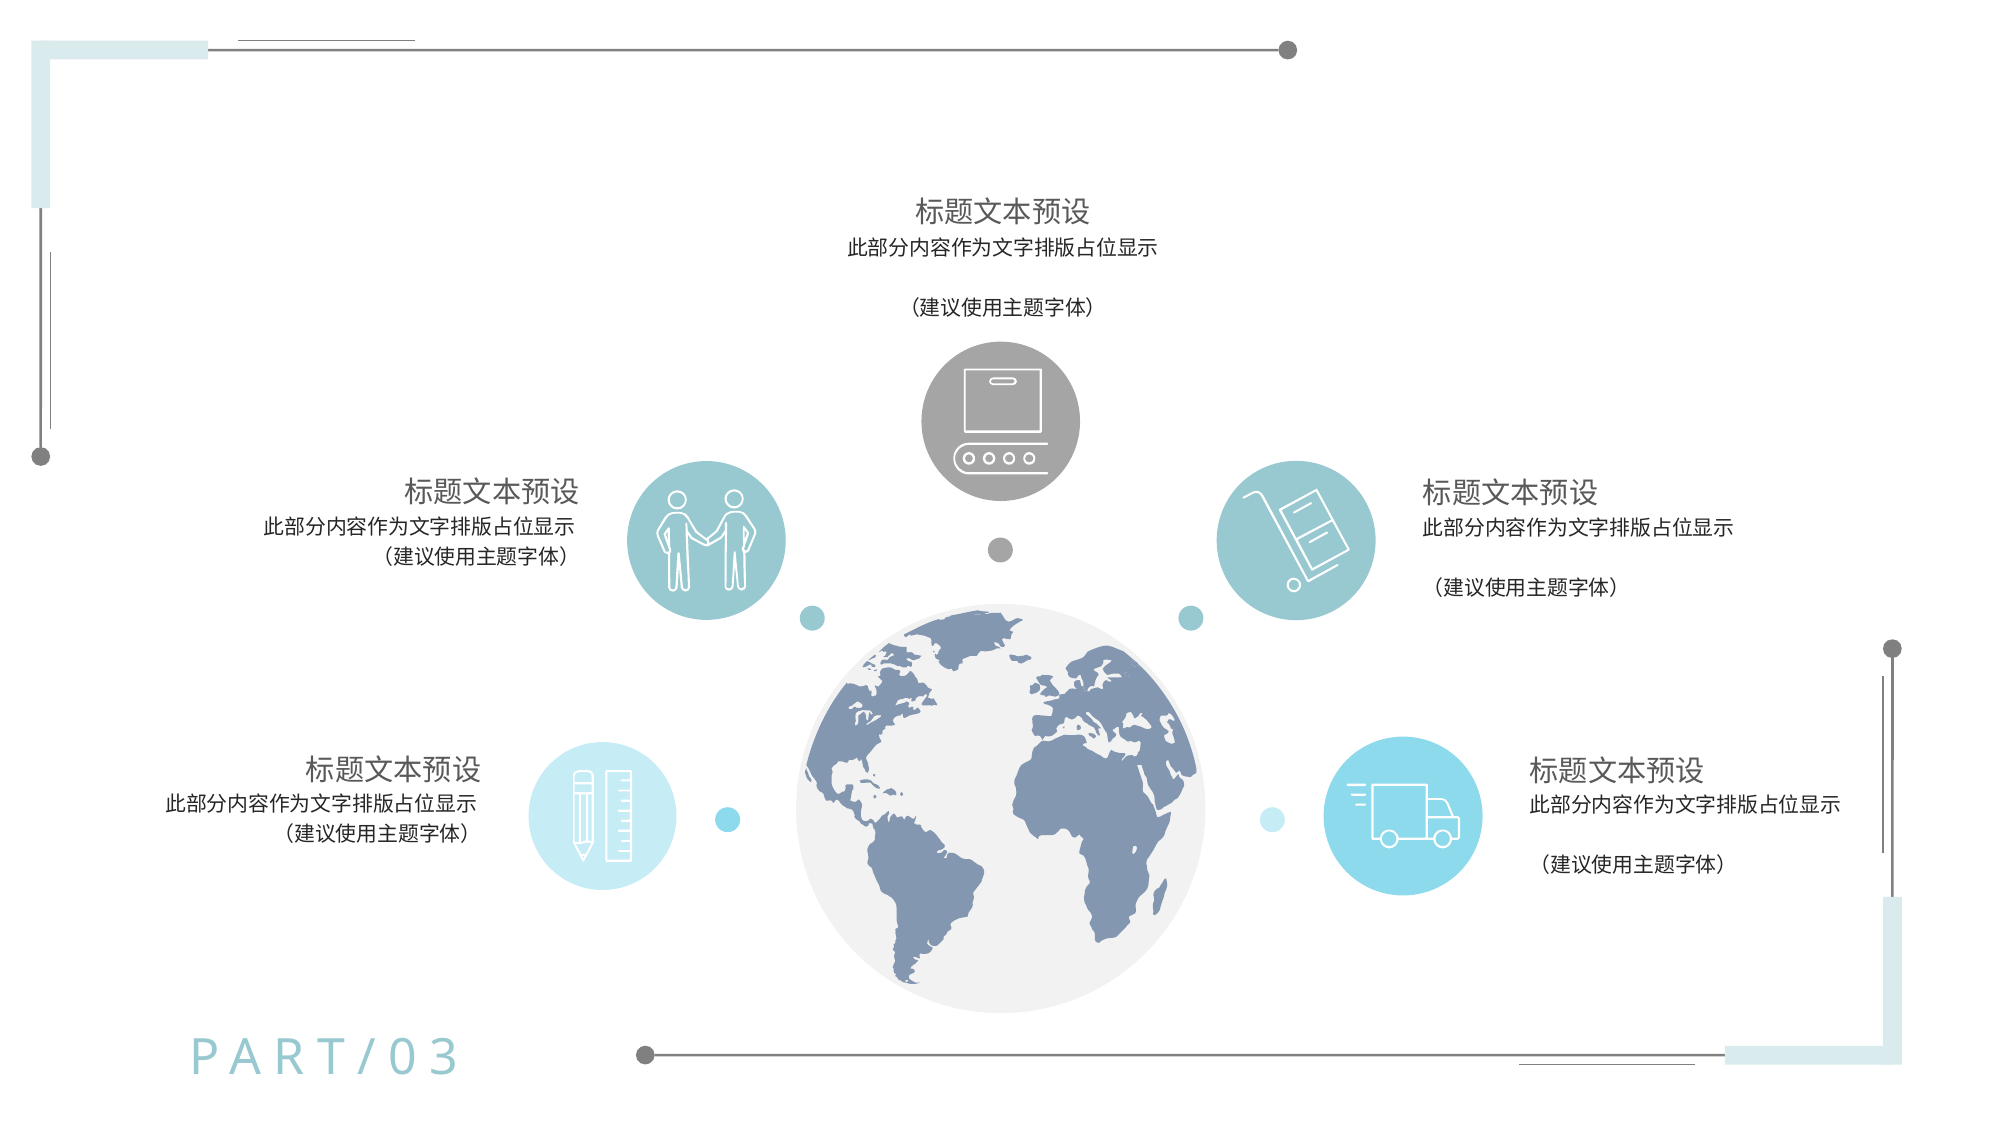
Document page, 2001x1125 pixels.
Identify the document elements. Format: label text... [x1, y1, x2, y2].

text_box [715, 537, 1285, 1014]
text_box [109, 749, 529, 883]
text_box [208, 471, 628, 606]
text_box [1375, 471, 1786, 611]
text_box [528, 742, 677, 890]
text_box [1346, 783, 1461, 849]
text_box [1482, 749, 1893, 888]
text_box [635, 639, 1902, 1065]
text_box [31, 40, 1298, 466]
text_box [627, 461, 786, 620]
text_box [798, 191, 1208, 342]
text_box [1216, 460, 1376, 621]
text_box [921, 342, 1081, 501]
text_box PART/03 [40, 985, 607, 1125]
